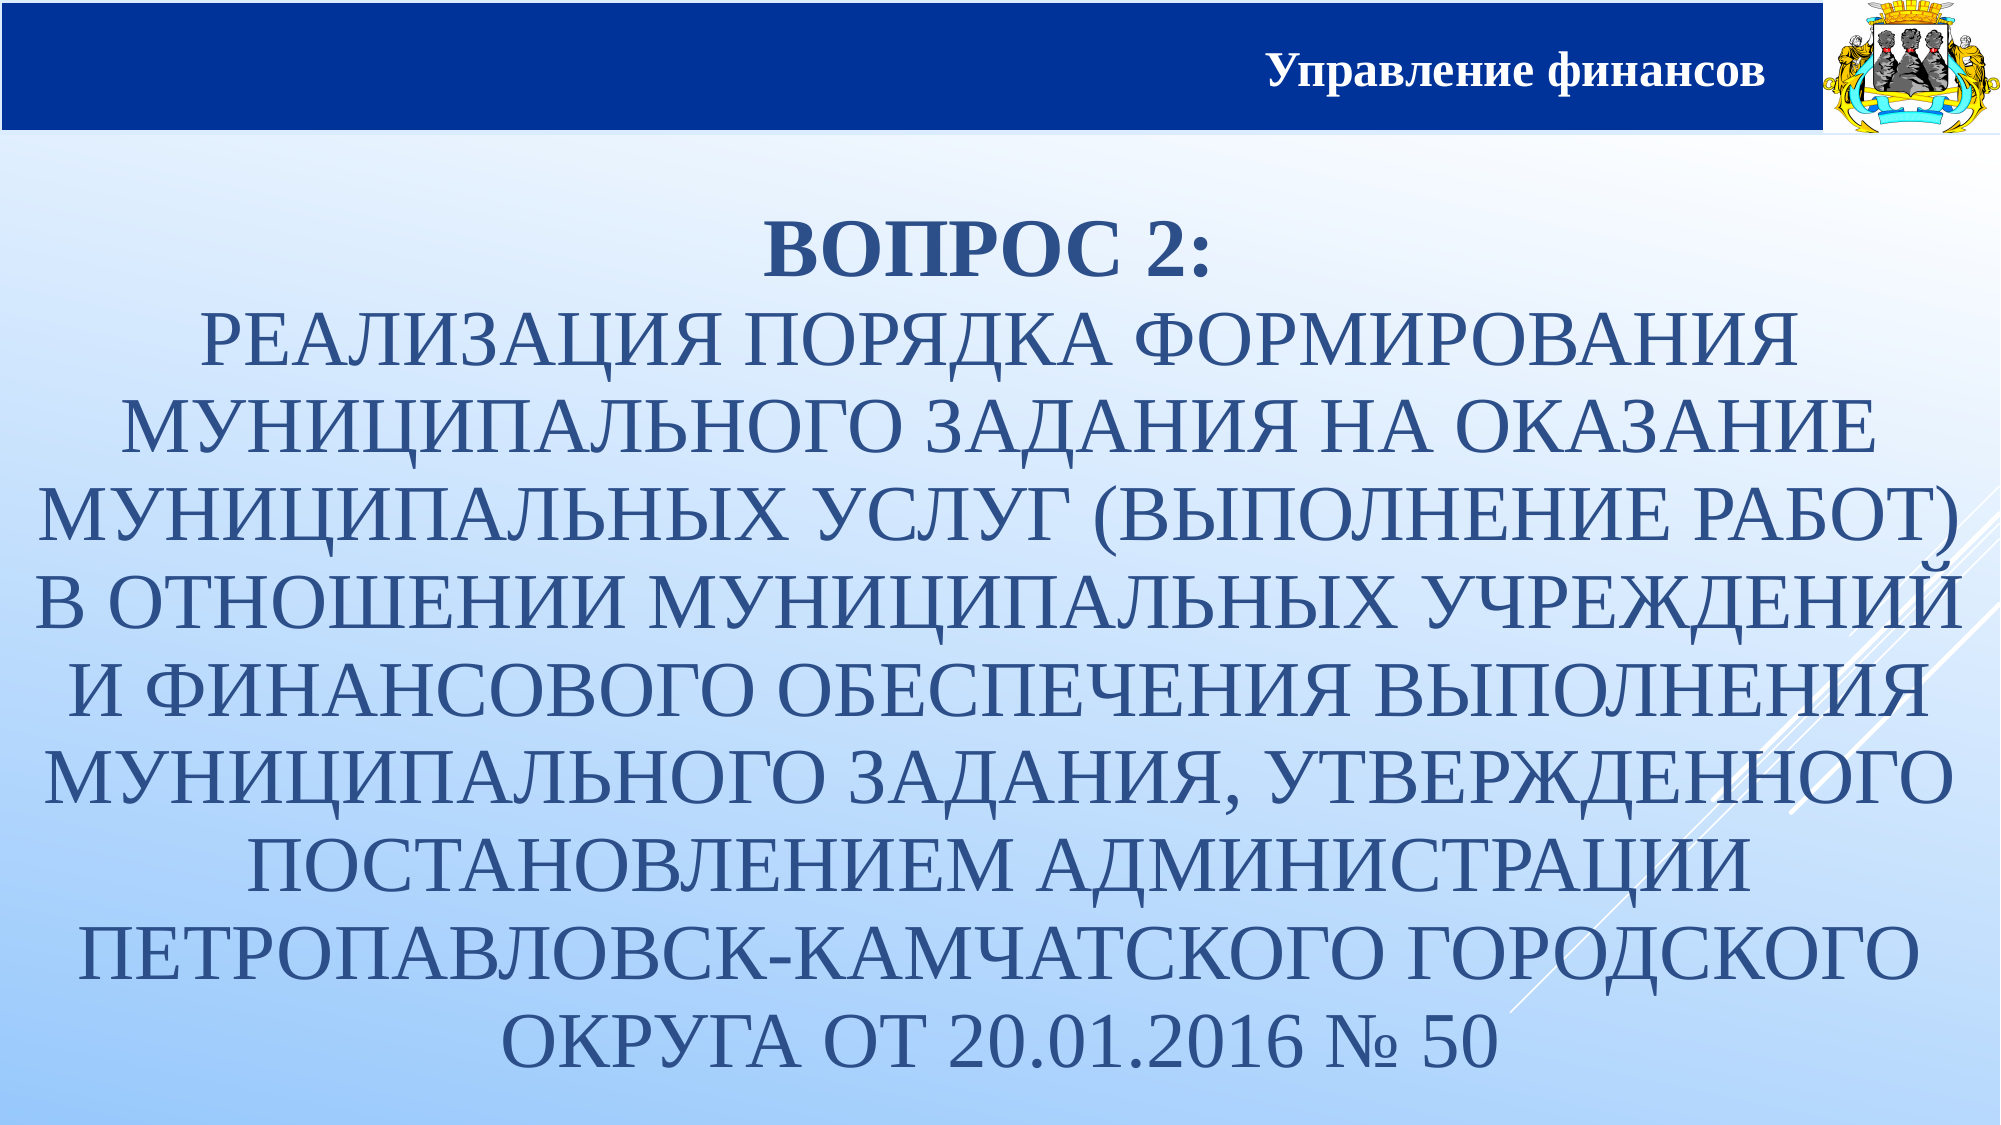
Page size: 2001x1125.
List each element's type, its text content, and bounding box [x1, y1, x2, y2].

picture [1823, 0, 2000, 134]
text_box Управление финансов [0, 0, 1823, 134]
title Вопрос 2: Реализация Порядка формирования муниципального задания на оказание муниципальных услуг (выполнение работ) в отношении муниципальных учреждений и финансового обеспечения выполнения муниципального задания, утвержденного постановлением администрации Петропавловск-Камчатского городского округа от 20.01.2016 № 50 [0, 161, 2000, 1125]
